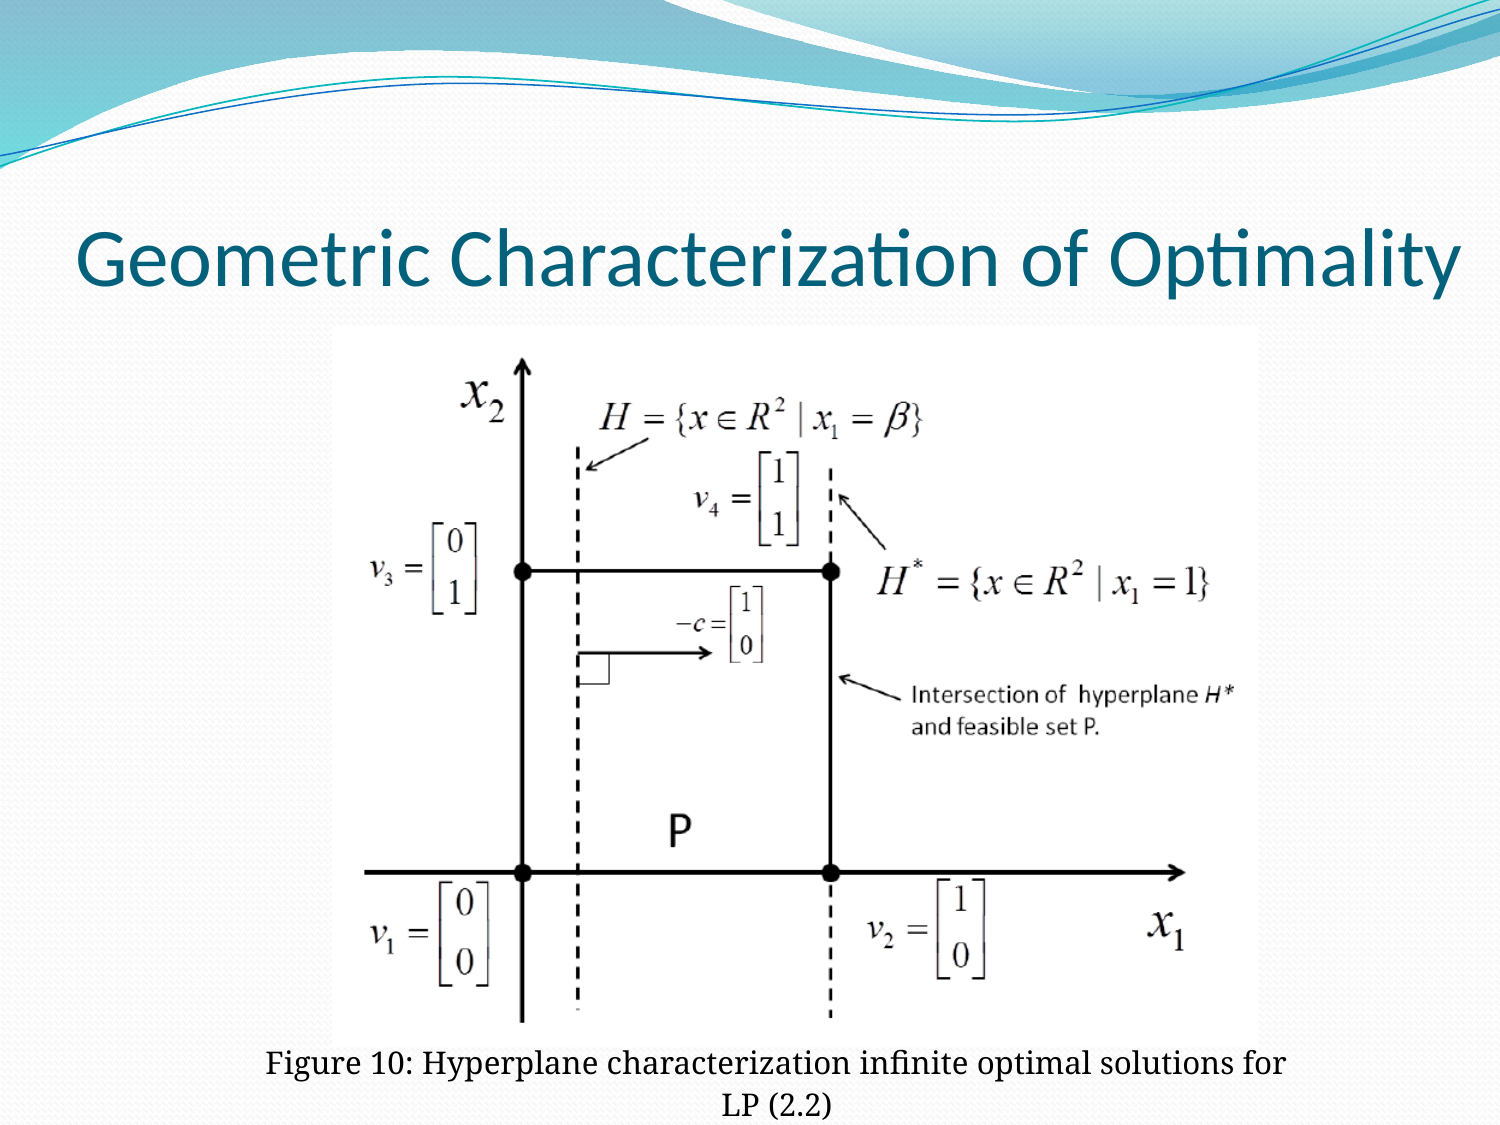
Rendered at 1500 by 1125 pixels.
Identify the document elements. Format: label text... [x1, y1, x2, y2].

table_header Figure 10: Hyperplane characterization infinite optimal solutions for LP (2.2) [242, 1033, 1312, 1125]
title Geometric Characterization of Optimality [75, 115, 1499, 303]
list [331, 326, 1259, 1048]
table_cell 10 [325, 1033, 1264, 1061]
